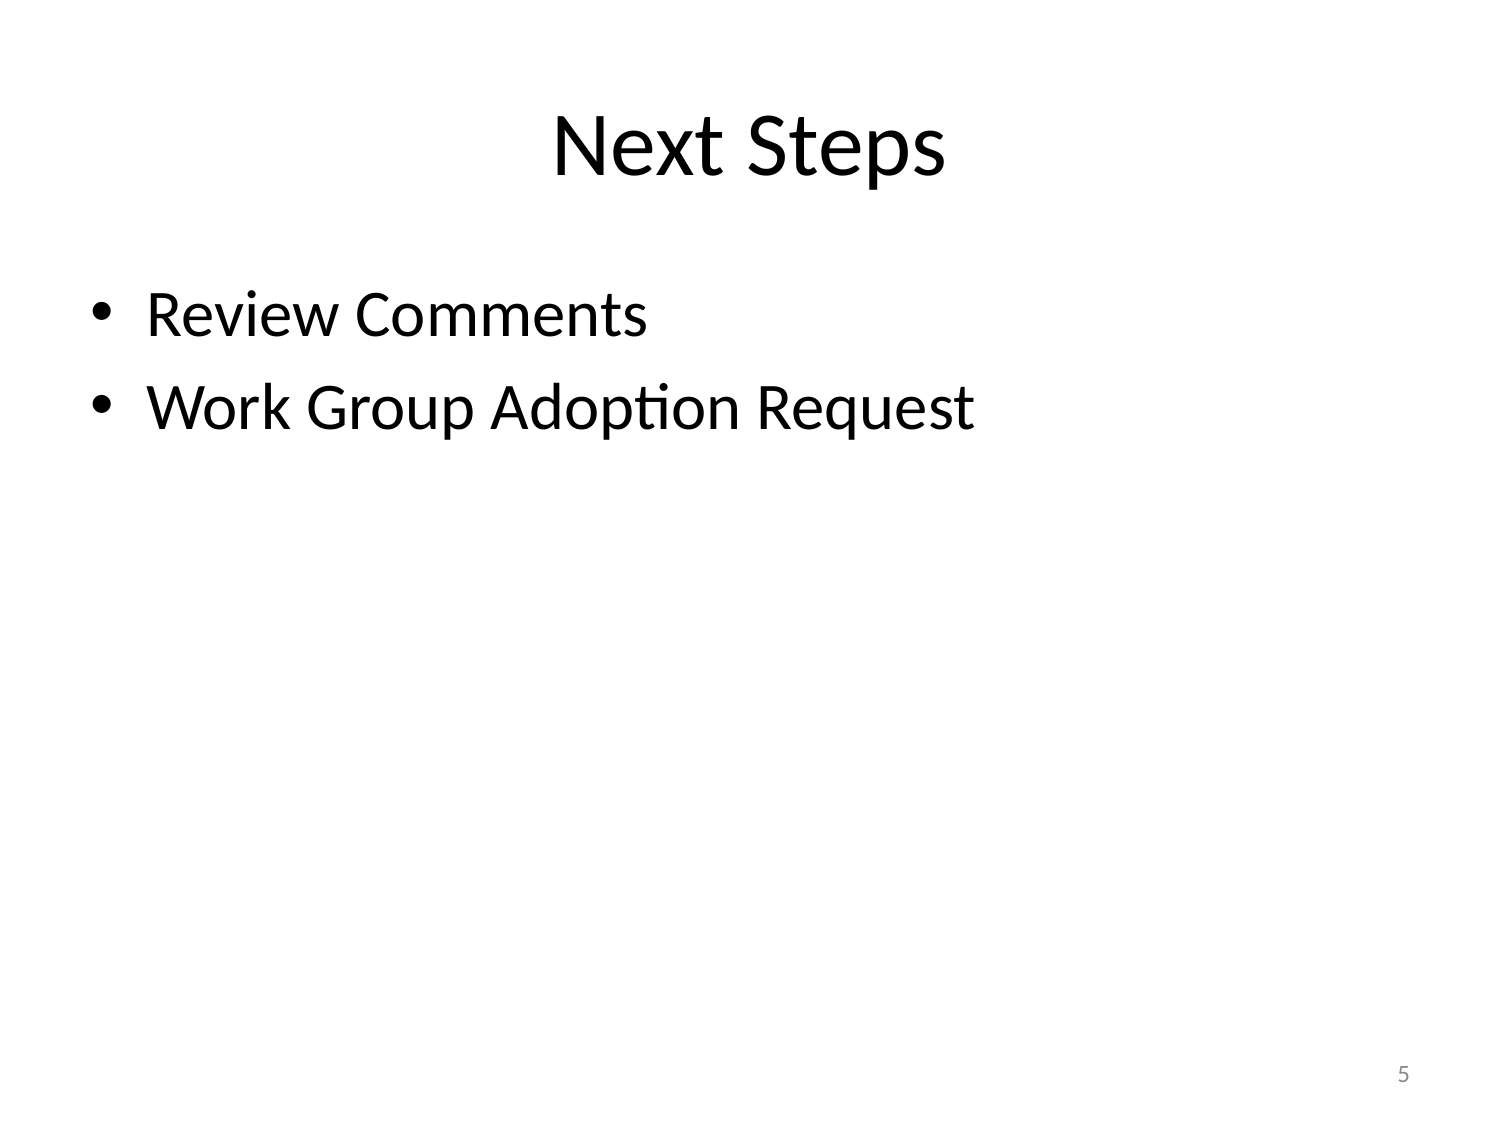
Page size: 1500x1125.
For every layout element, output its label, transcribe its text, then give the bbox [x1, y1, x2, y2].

slide_number 5 [1074, 1042, 1425, 1103]
list Review Comments Work Group Adoption Request [75, 262, 1425, 1005]
title Next Steps [75, 45, 1425, 233]
